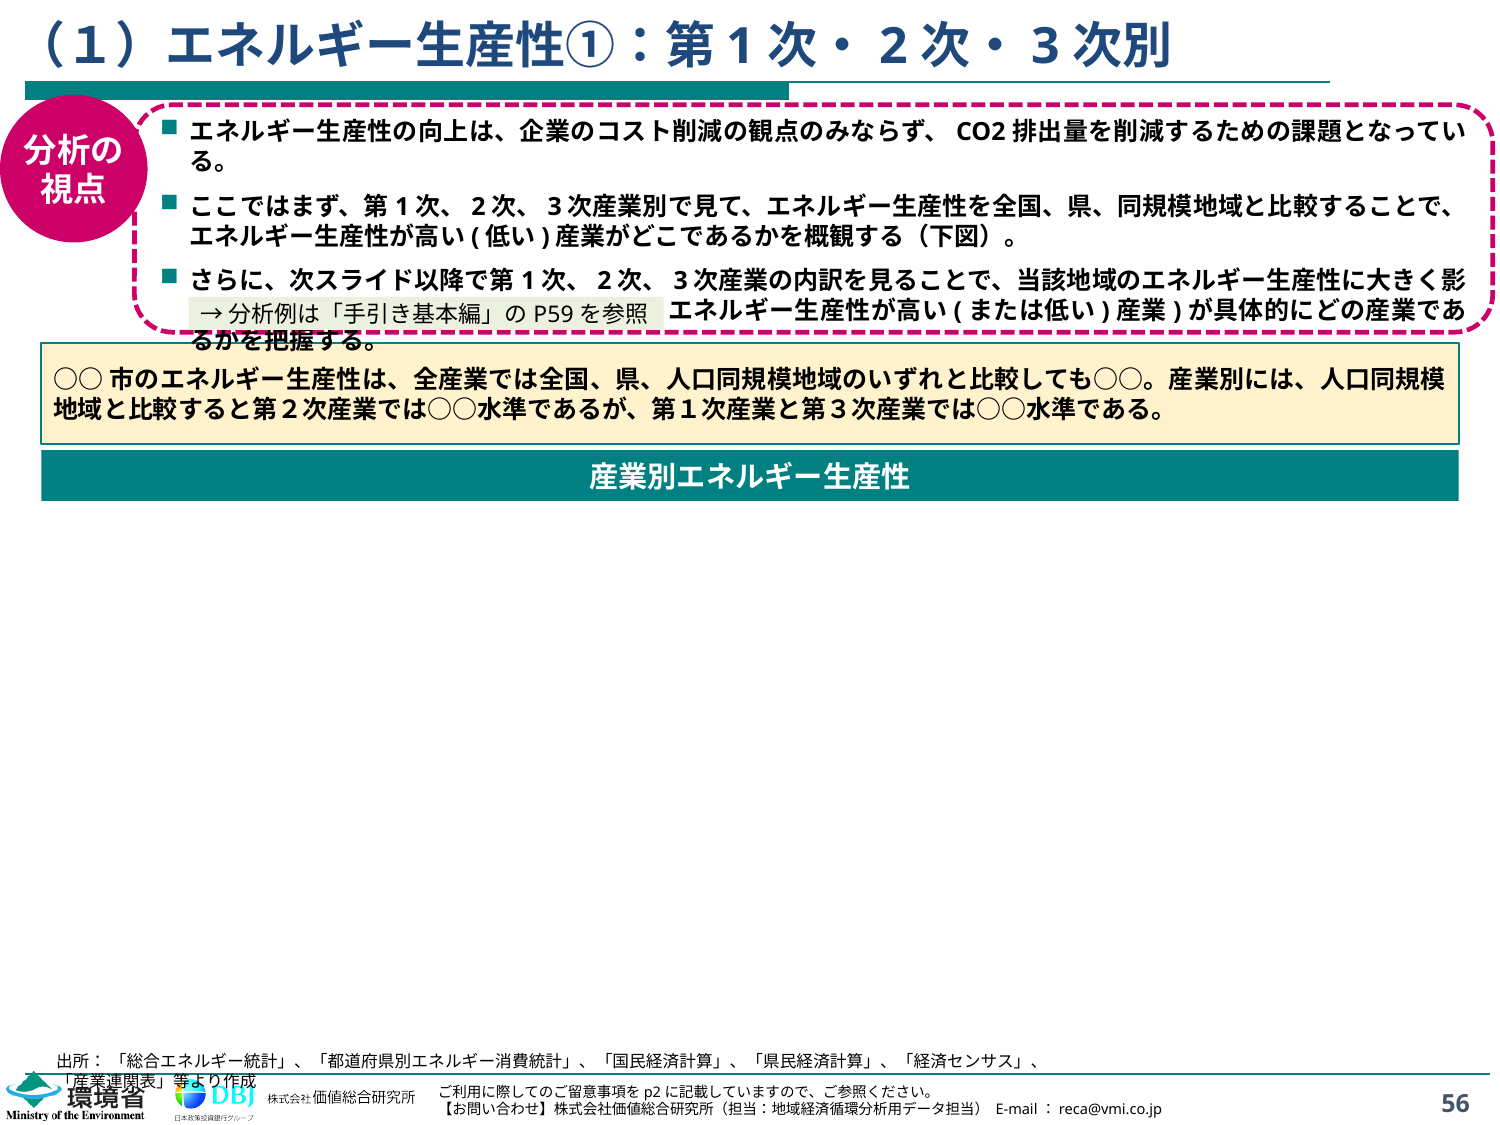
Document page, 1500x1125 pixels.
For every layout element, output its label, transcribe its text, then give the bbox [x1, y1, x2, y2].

text_box 分析の 視点 [0, 94, 148, 243]
text_box ○○市のエネルギー生産性は、全産業では全国、県、人口同規模地域のいずれと比較しても○○。産業別には、人口同規模地域と比較すると第２次産業では○○水準であるが、第１次産業と第３次産業では○○水準である。 [41, 343, 1459, 444]
title （１）エネルギー生産性①：第1次・2次・3次別 [0, 0, 1304, 82]
text_box →分析例は「手引き基本編」のP59を参照 [188, 296, 664, 330]
slide_number 56 [1411, 1079, 1500, 1122]
picture [171, 1098, 419, 1125]
text_box 産業別エネルギー生産性 [41, 450, 1459, 501]
picture [2, 1071, 148, 1125]
text_box エネルギー生産性の向上は、企業のコスト削減の観点のみならず、CO2排出量を削減するための課題となっている。 ここではまず、第1次、2次、3次産業別で見て、エネルギー生産性を全国、県、同規模地域と比較することで、エネルギー生産性が高い(低い)産業がどこであるかを概観する（下図）。 さらに、次スライド以降で第1次、2次、3次産業の内訳を見ることで、当該地域のエネルギー生産性に大きく影響している産業(＝付加価値構成比が高くエネルギー生産性が高い(または低い)産業)が具体的にどの産業であるかを把握する。 [134, 104, 1493, 333]
text_box 出所： 「総合エネルギー統計」、「都道府県別エネルギー消費統計」、「国民経済計算」、「県民経済計算」、「経済センサス」、「産業連関表」等より作成 [41, 1043, 1081, 1098]
